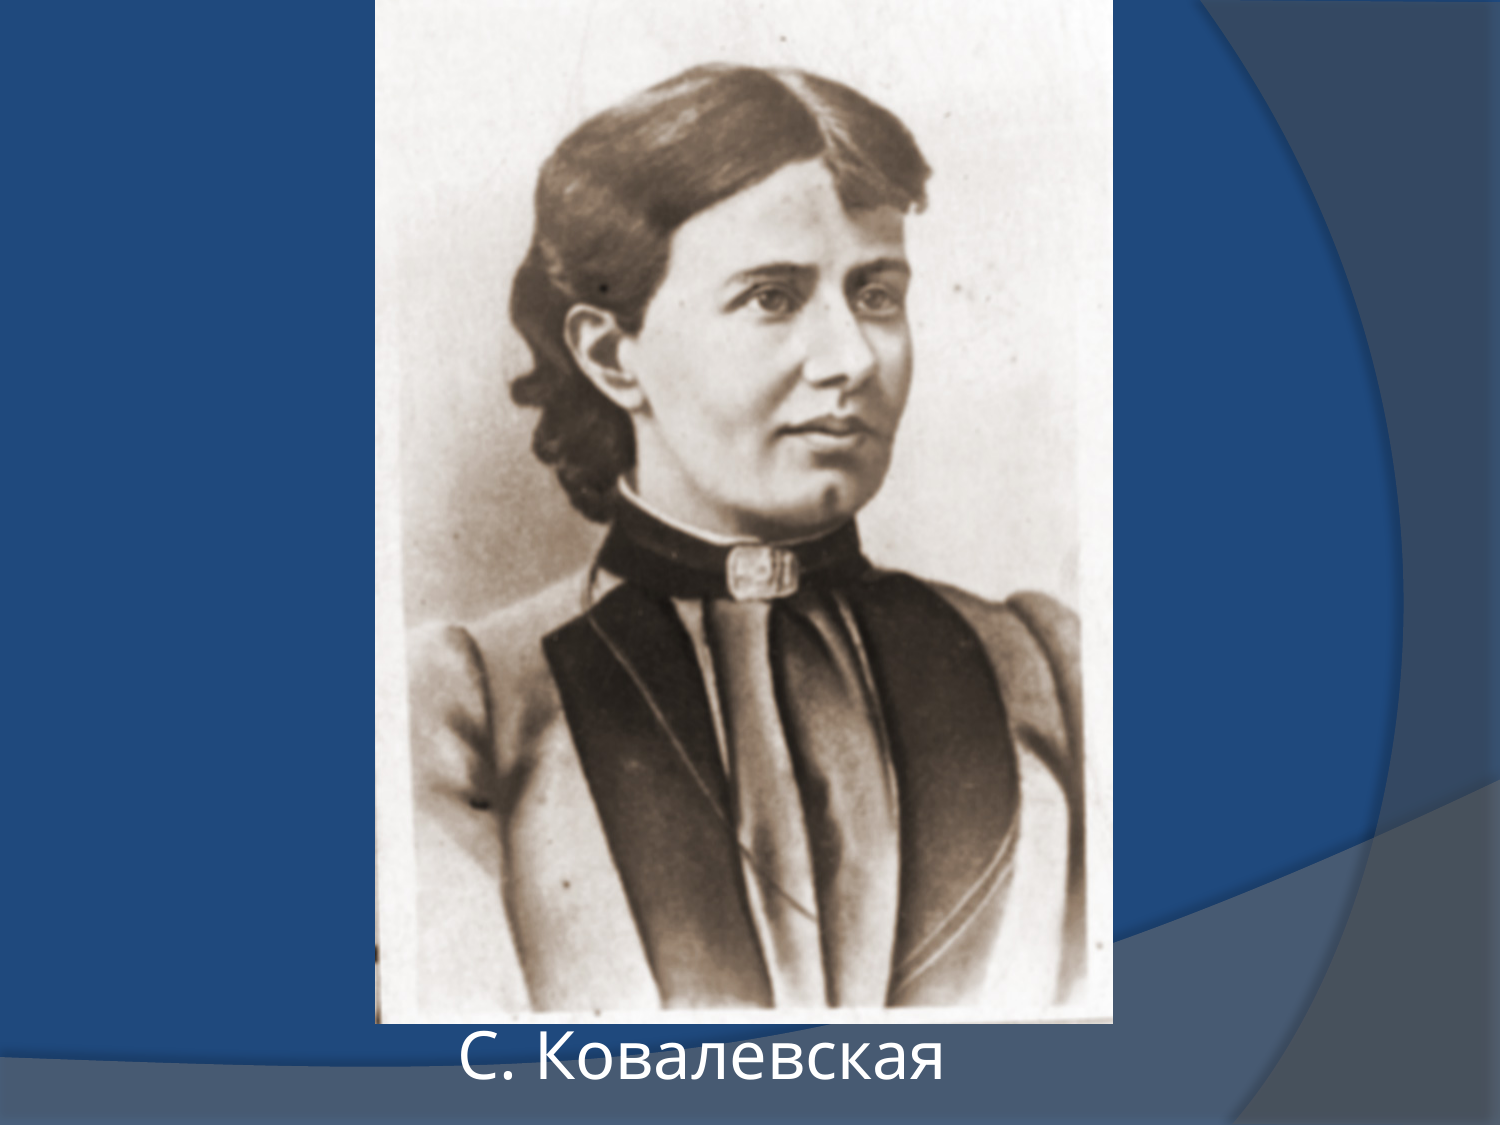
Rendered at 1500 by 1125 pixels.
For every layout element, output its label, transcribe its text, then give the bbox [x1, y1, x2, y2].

title С. Ковалевская [450, 1034, 1050, 1125]
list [374, 0, 1113, 1024]
